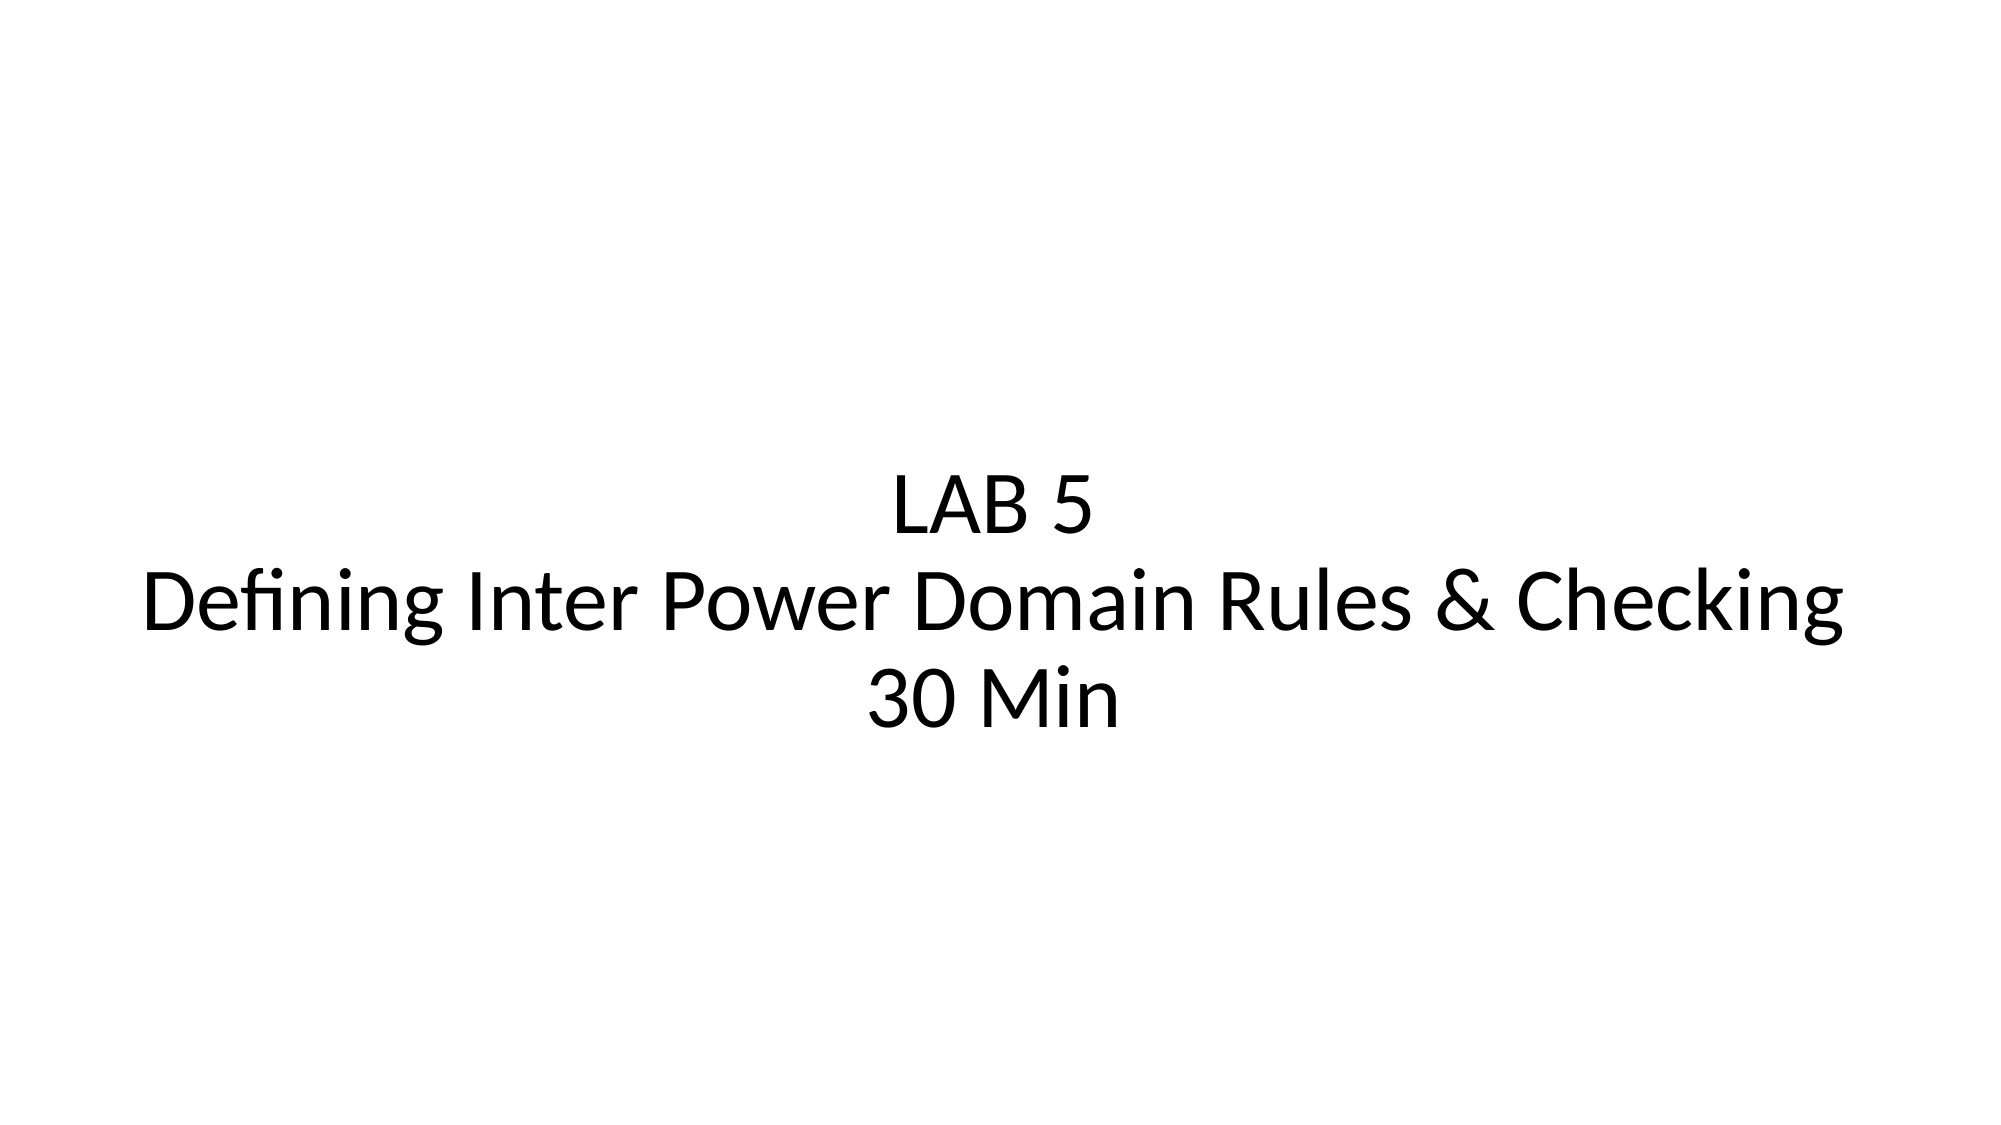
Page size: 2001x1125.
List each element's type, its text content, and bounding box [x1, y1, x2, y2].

title LAB 5 Defining Inter Power Domain Rules & Checking 30 Min [123, 437, 1865, 863]
